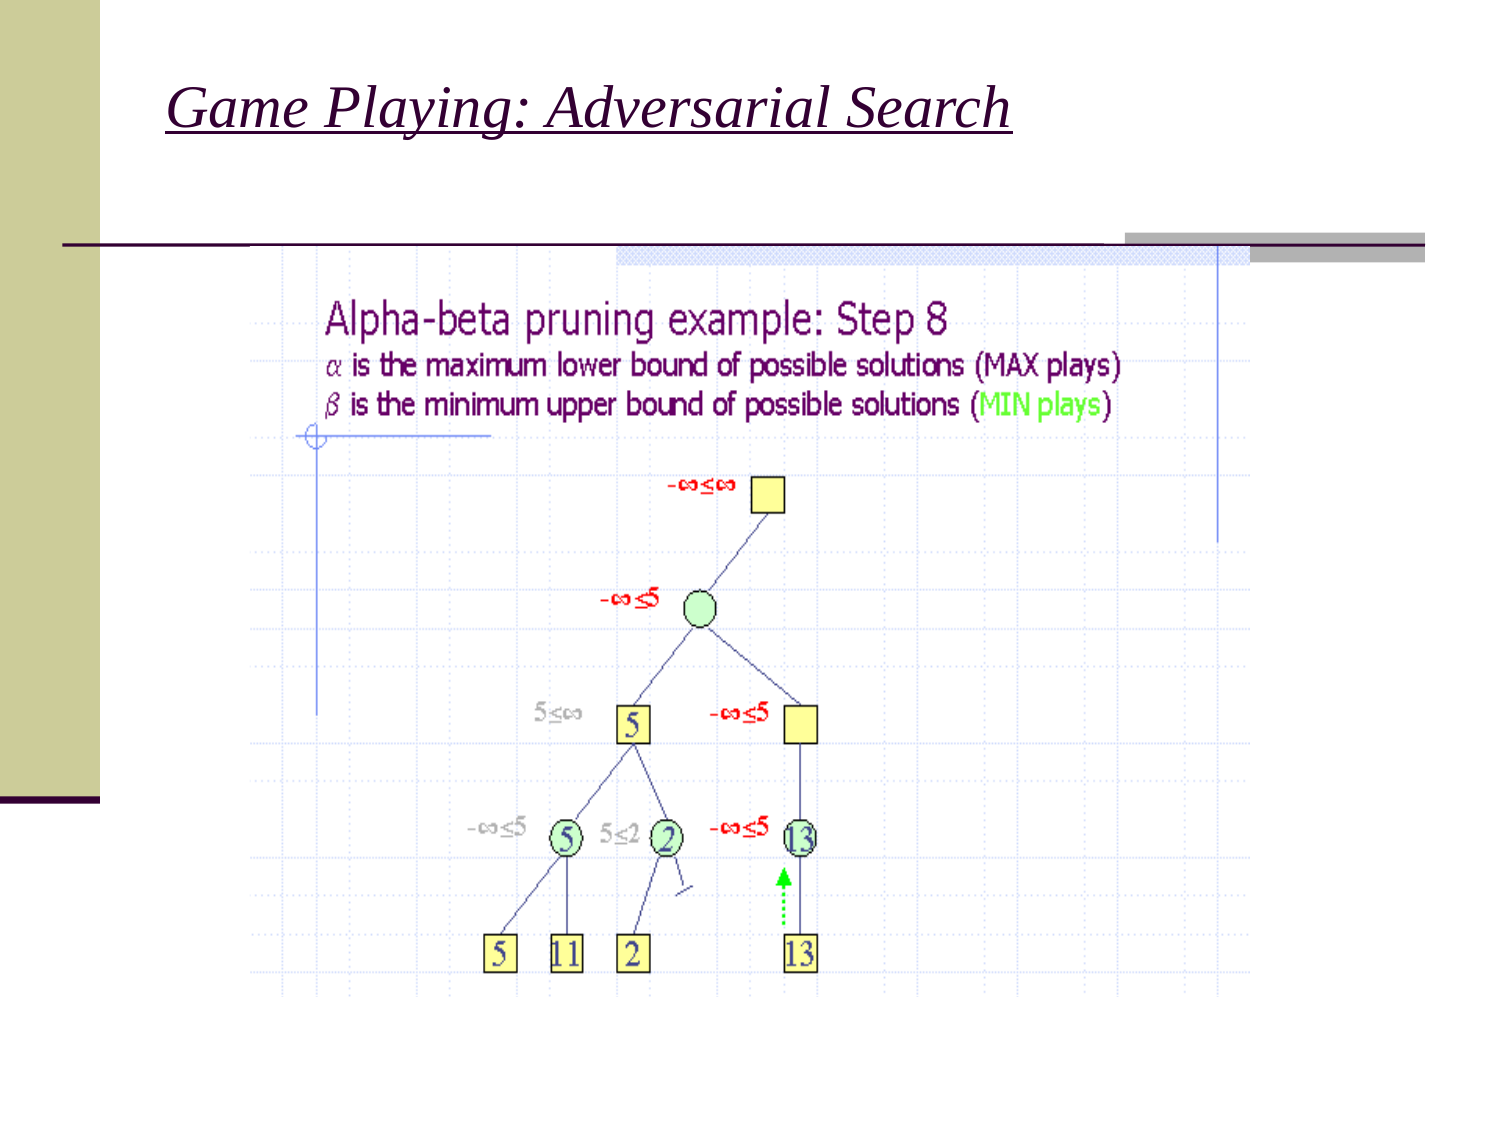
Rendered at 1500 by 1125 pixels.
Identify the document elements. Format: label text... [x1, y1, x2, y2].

title Game Playing: Adversarial Search [149, 45, 1426, 162]
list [249, 245, 1251, 997]
